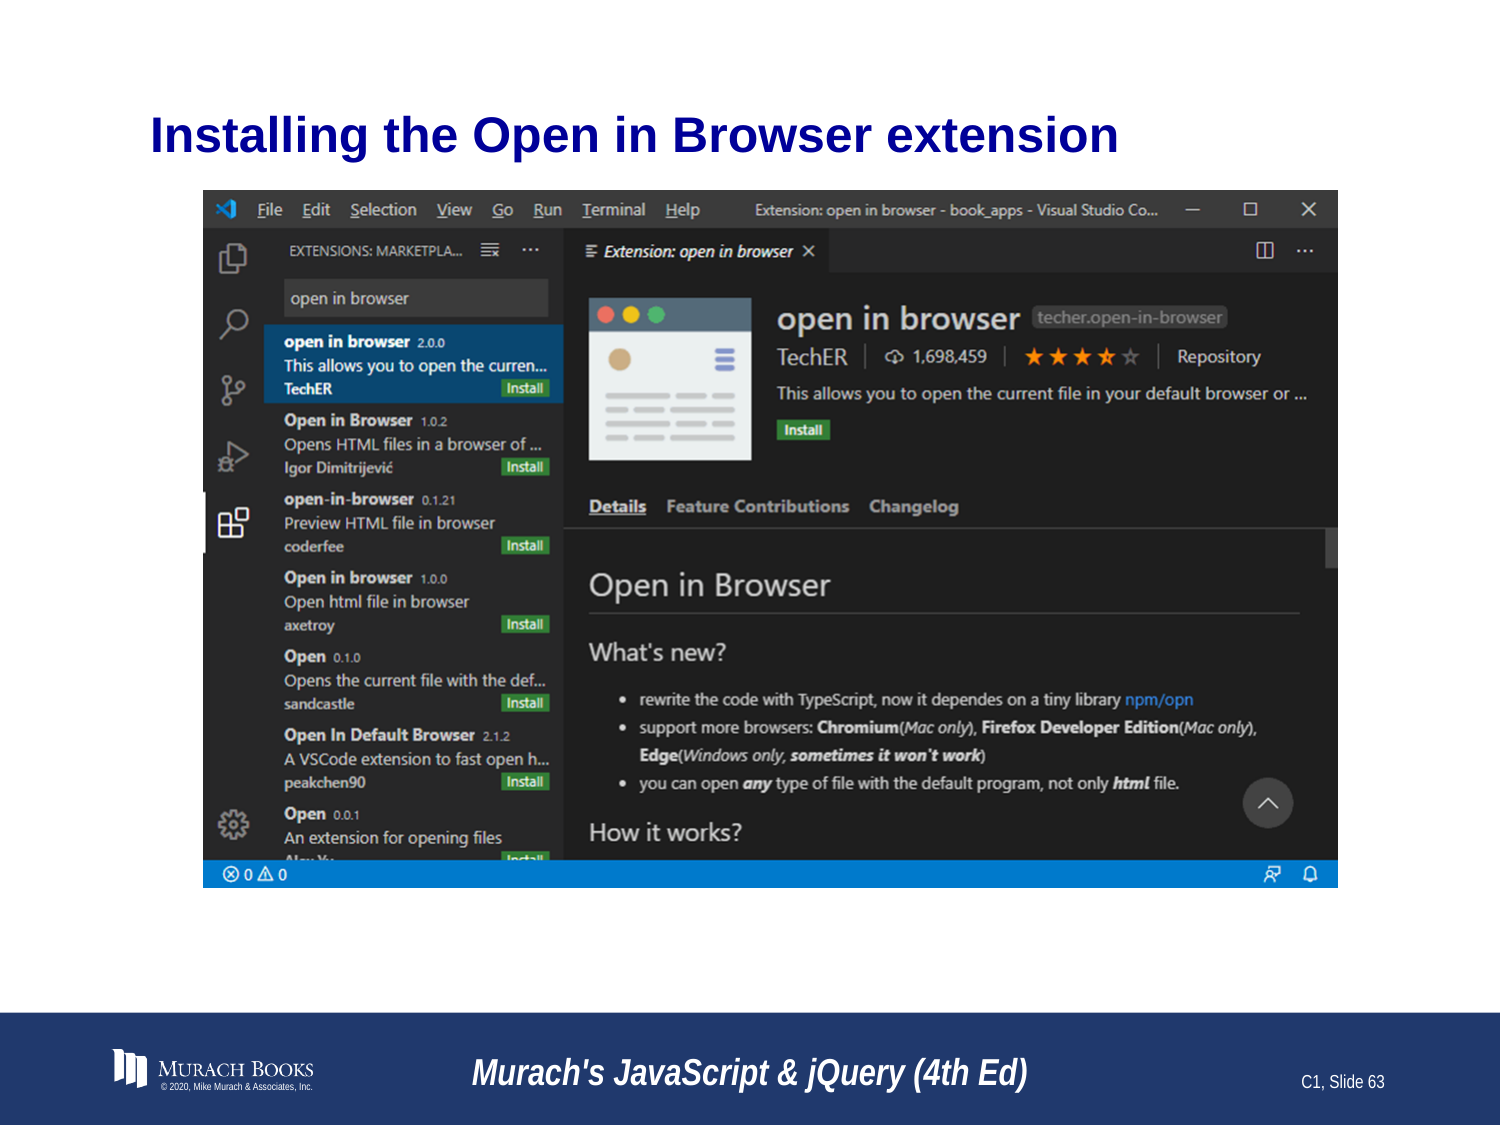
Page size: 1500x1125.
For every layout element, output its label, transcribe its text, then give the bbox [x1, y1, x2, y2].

slide_number C1, Slide 63 [1087, 1025, 1400, 1100]
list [203, 190, 1338, 888]
slide_number Murach's JavaScript & jQuery (4th Ed) [463, 1025, 1050, 1100]
footer © 2020, Mike Murach & Associates, Inc. [12, 1025, 463, 1100]
title Installing the Open in Browser extension [150, 102, 1350, 164]
